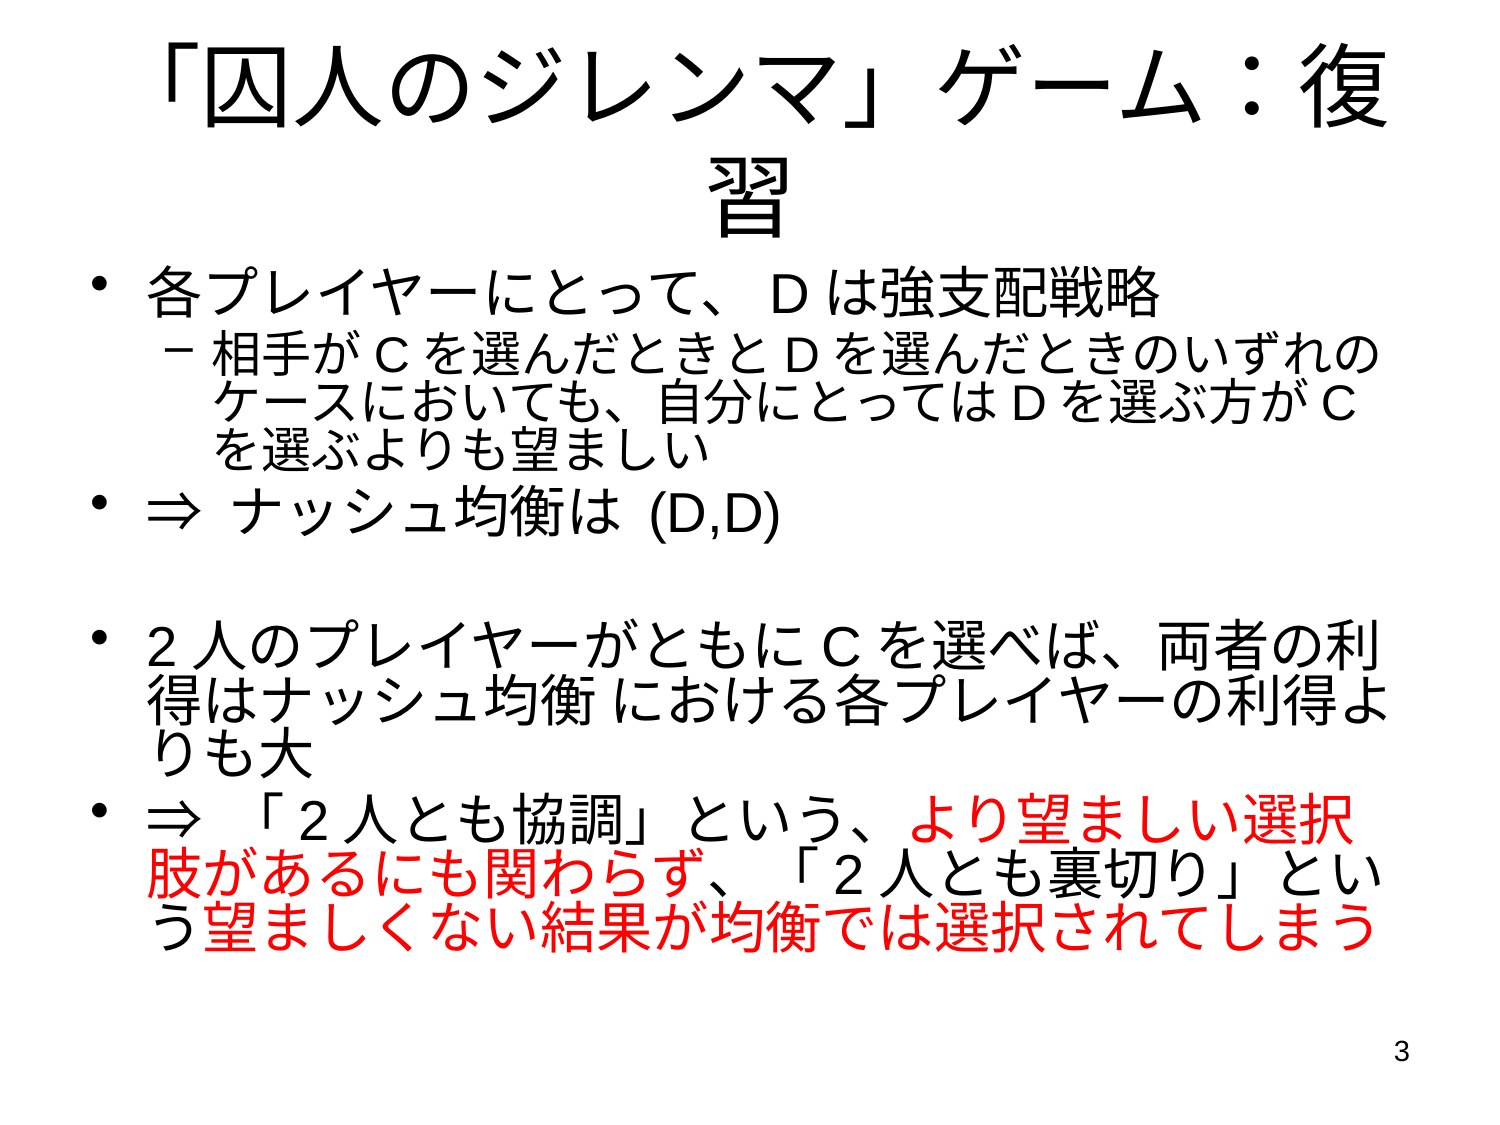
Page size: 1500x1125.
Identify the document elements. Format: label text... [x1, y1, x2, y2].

list 各プレイヤーにとって、Dは強支配戦略 相手がCを選んだときとDを選んだときのいずれのケースにおいても、自分にとってはDを選ぶ方がCを選ぶよりも望ましい ⇒ ナッシュ均衡は (D,D) 2人のプレイヤーがともにCを選べば、両者の利得はナッシュ均衡 における各プレイヤーの利得よりも大 ⇒ 「2人とも協調」という、より望ましい選択肢があるにも関わらず、「2人とも裏切り」という望ましくない結果が均衡では選択されてしまう [75, 262, 1425, 1005]
title 「囚人のジレンマ」ゲーム：復習 [75, 45, 1425, 233]
slide_number 3 [1074, 1024, 1426, 1103]
